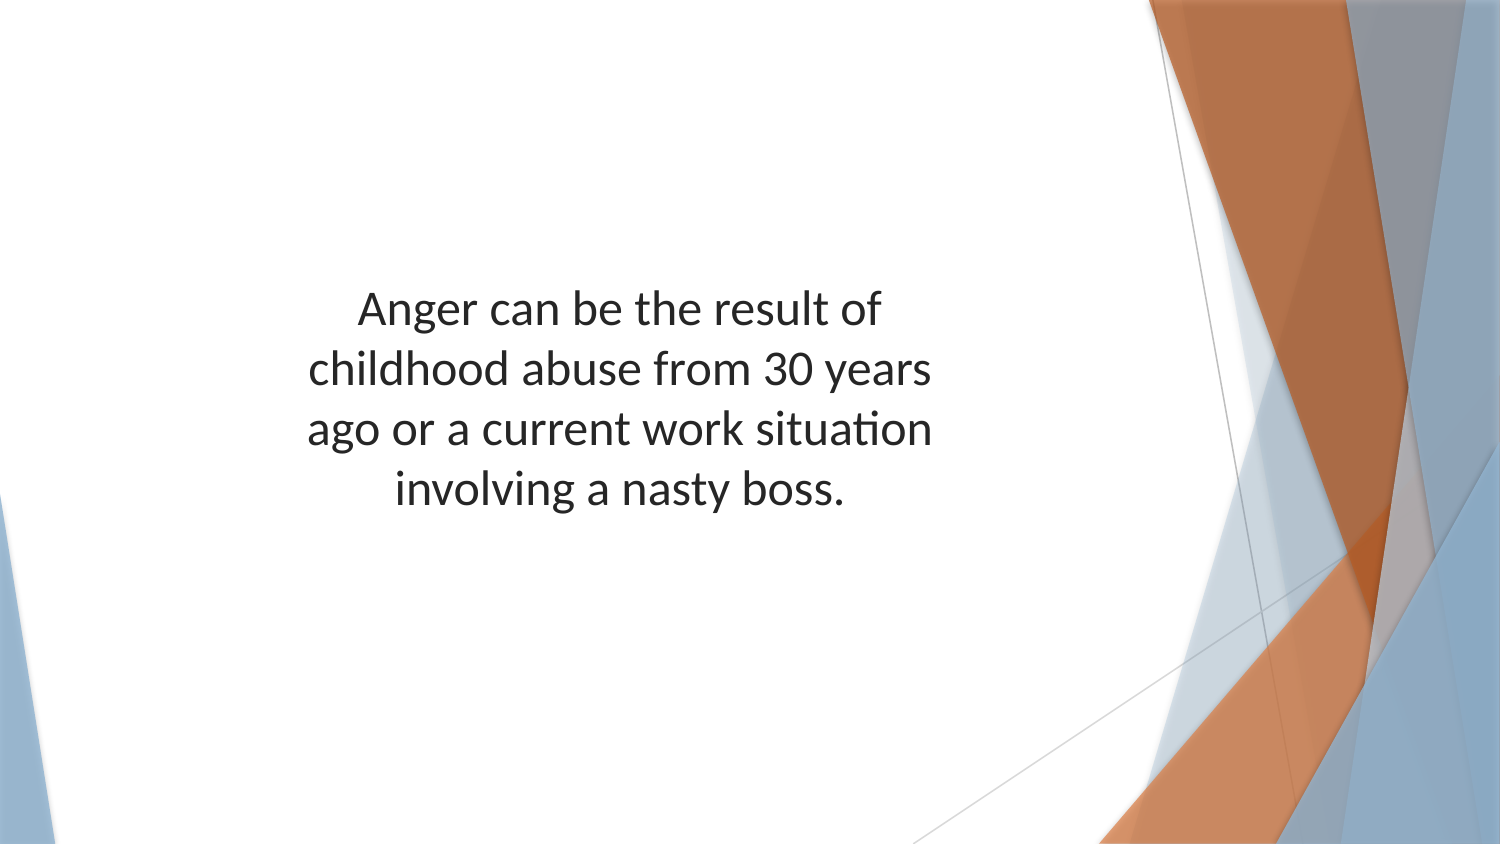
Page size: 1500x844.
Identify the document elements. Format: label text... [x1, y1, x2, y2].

list Anger can be the result of childhood abuse from 30 years ago or a current work situation involving a nasty boss. [289, 268, 951, 552]
